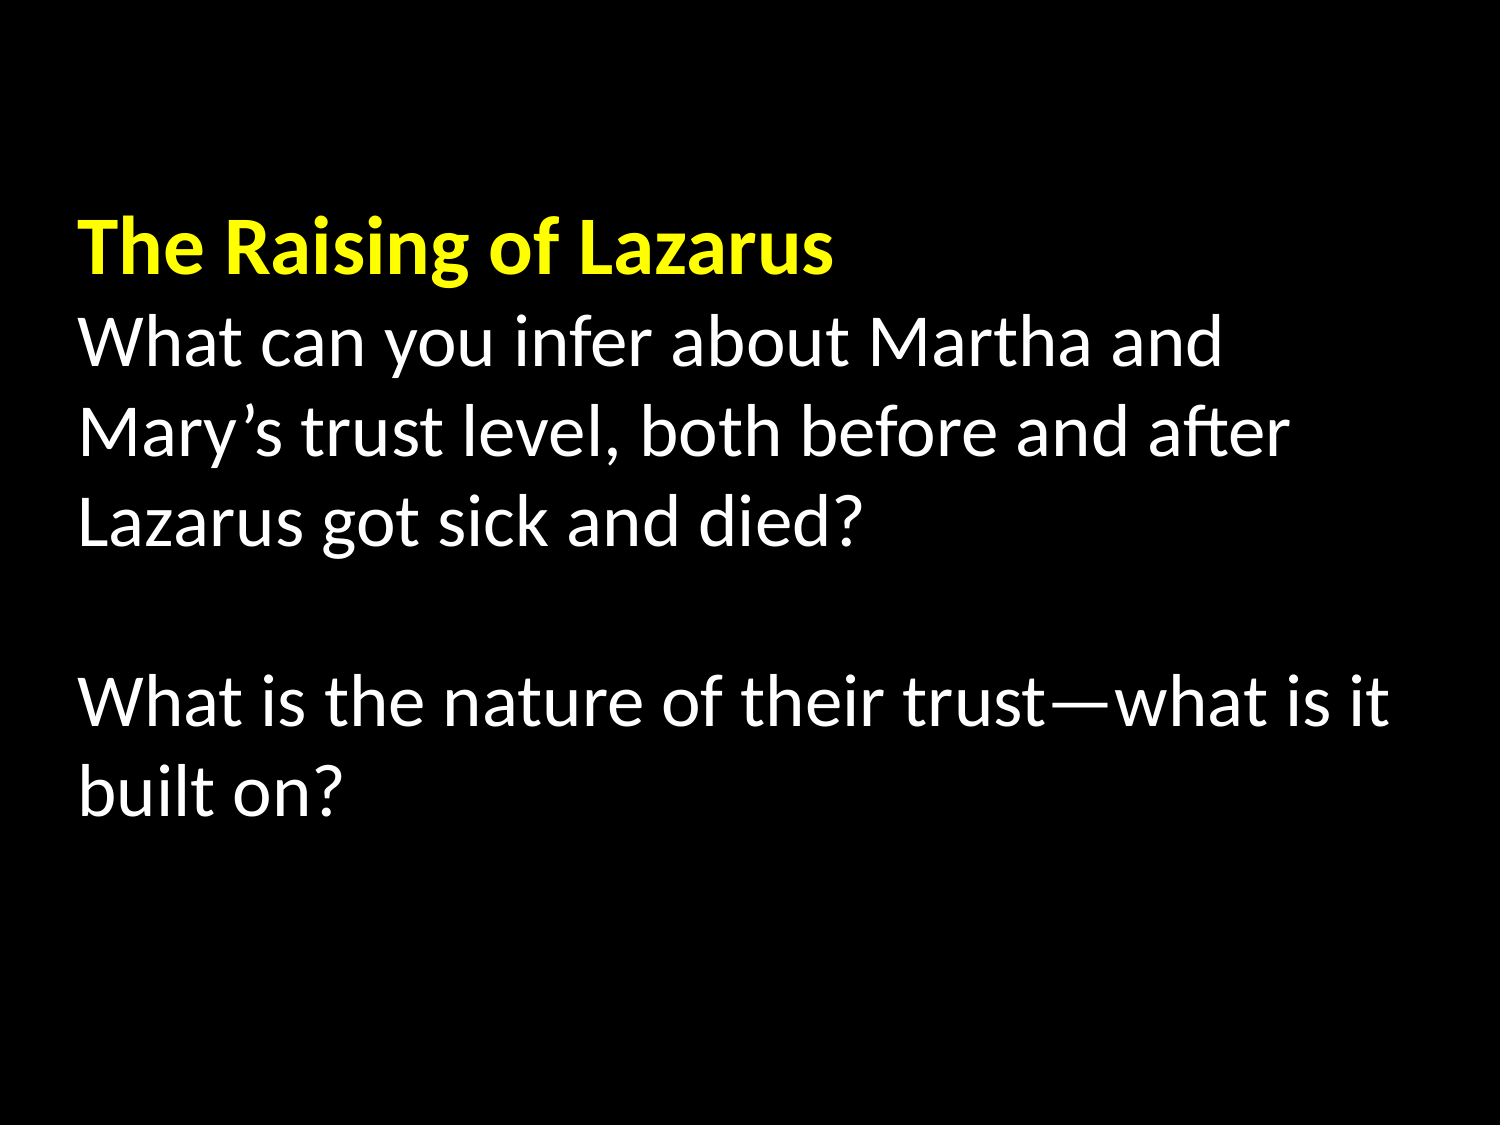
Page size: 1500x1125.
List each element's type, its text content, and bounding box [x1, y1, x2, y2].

title The Raising of Lazarus What can you infer about Martha and Mary’s trust level, both before and after Lazarus got sick and died? What is the nature of their trust—what is it built on? [62, 24, 1425, 1088]
